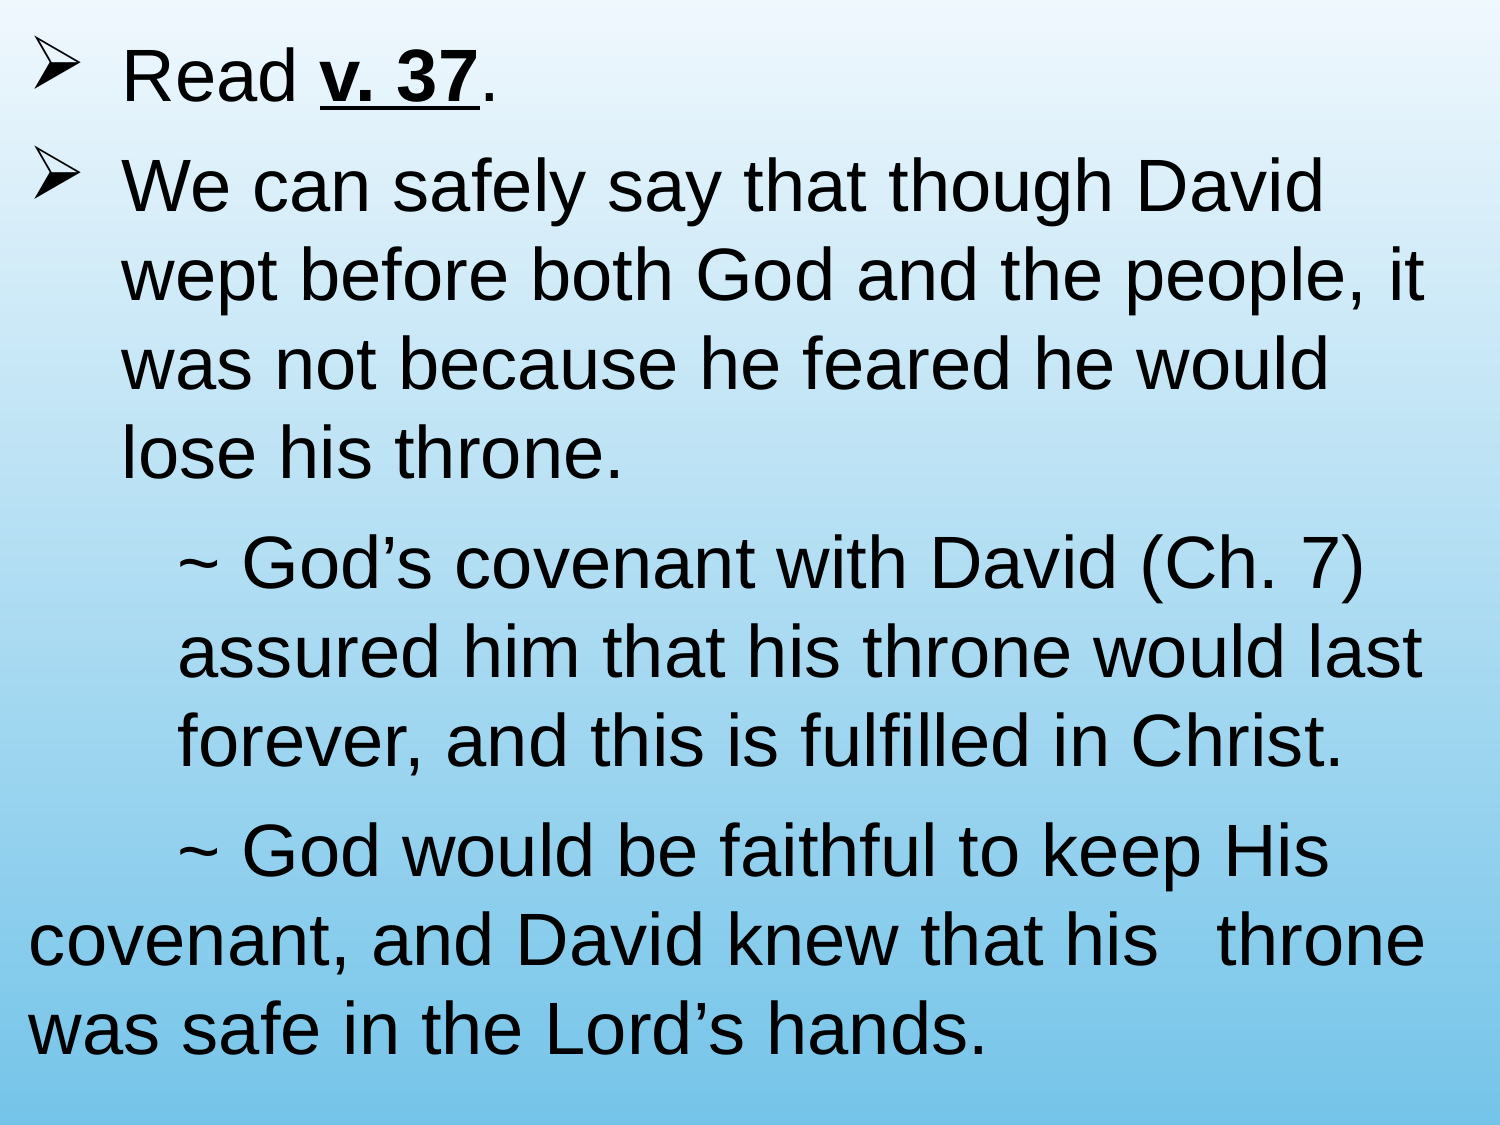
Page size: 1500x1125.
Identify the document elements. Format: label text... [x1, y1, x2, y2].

subtitle Read v. 37. We can safely say that though David wept before both God and the people, it was not because he feared he would lose his throne. ~ God’s covenant with David (Ch. 7) assured him that his throne would last forever, and this is fulfilled in Christ. ~ God would be faithful to keep His covenant, and David knew that his throne was safe in the Lord’s hands. [13, 20, 1486, 1108]
